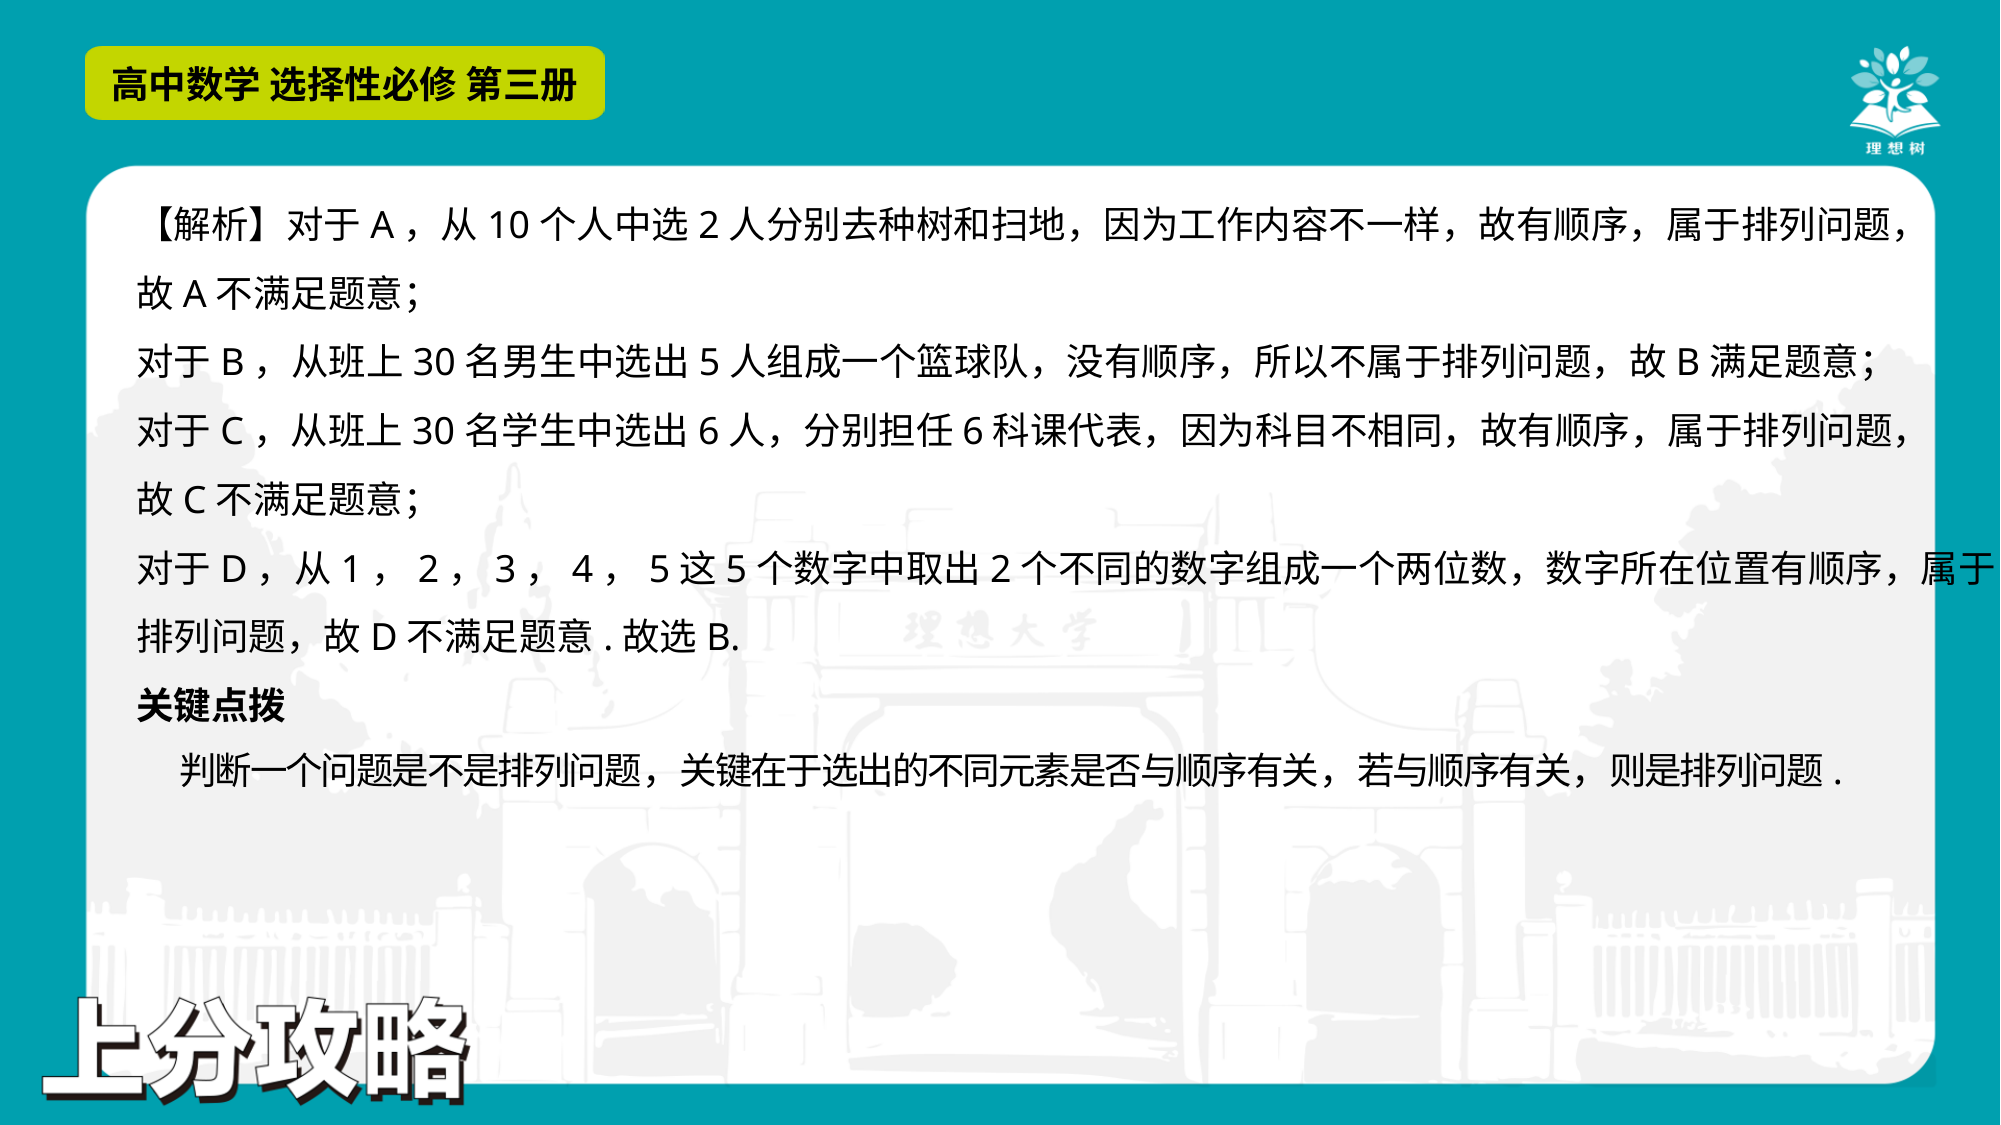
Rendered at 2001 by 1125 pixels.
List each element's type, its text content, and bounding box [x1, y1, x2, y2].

picture [0, 0, 2000, 1125]
text_box 【解析】对于A，从10个人中选2人分别去种树和扫地，因为工作内容不一样，故有顺序，属于排列问题， 故A不满足题意； 对于B，从班上30名男生中选出5人组成一个篮球队，没有顺序，所以不属于排列问题，故B满足题意； 对于C，从班上30名学生中选出6人，分别担任6科课代表，因为科目不相同，故有顺序，属于排列问题， 故C不满足题意； 对于D，从1，2，3，4，5这5个数字中取出2个不同的数字组成一个两位数，数字所在位置有顺序，属于 排列问题，故D不满足题意.故选B. 关键点拨 判断一个问题是不是排列问题，关键在于选出的不同元素是否与顺序有关，若与顺序有关，则是排列问题. [136, 177, 1865, 785]
